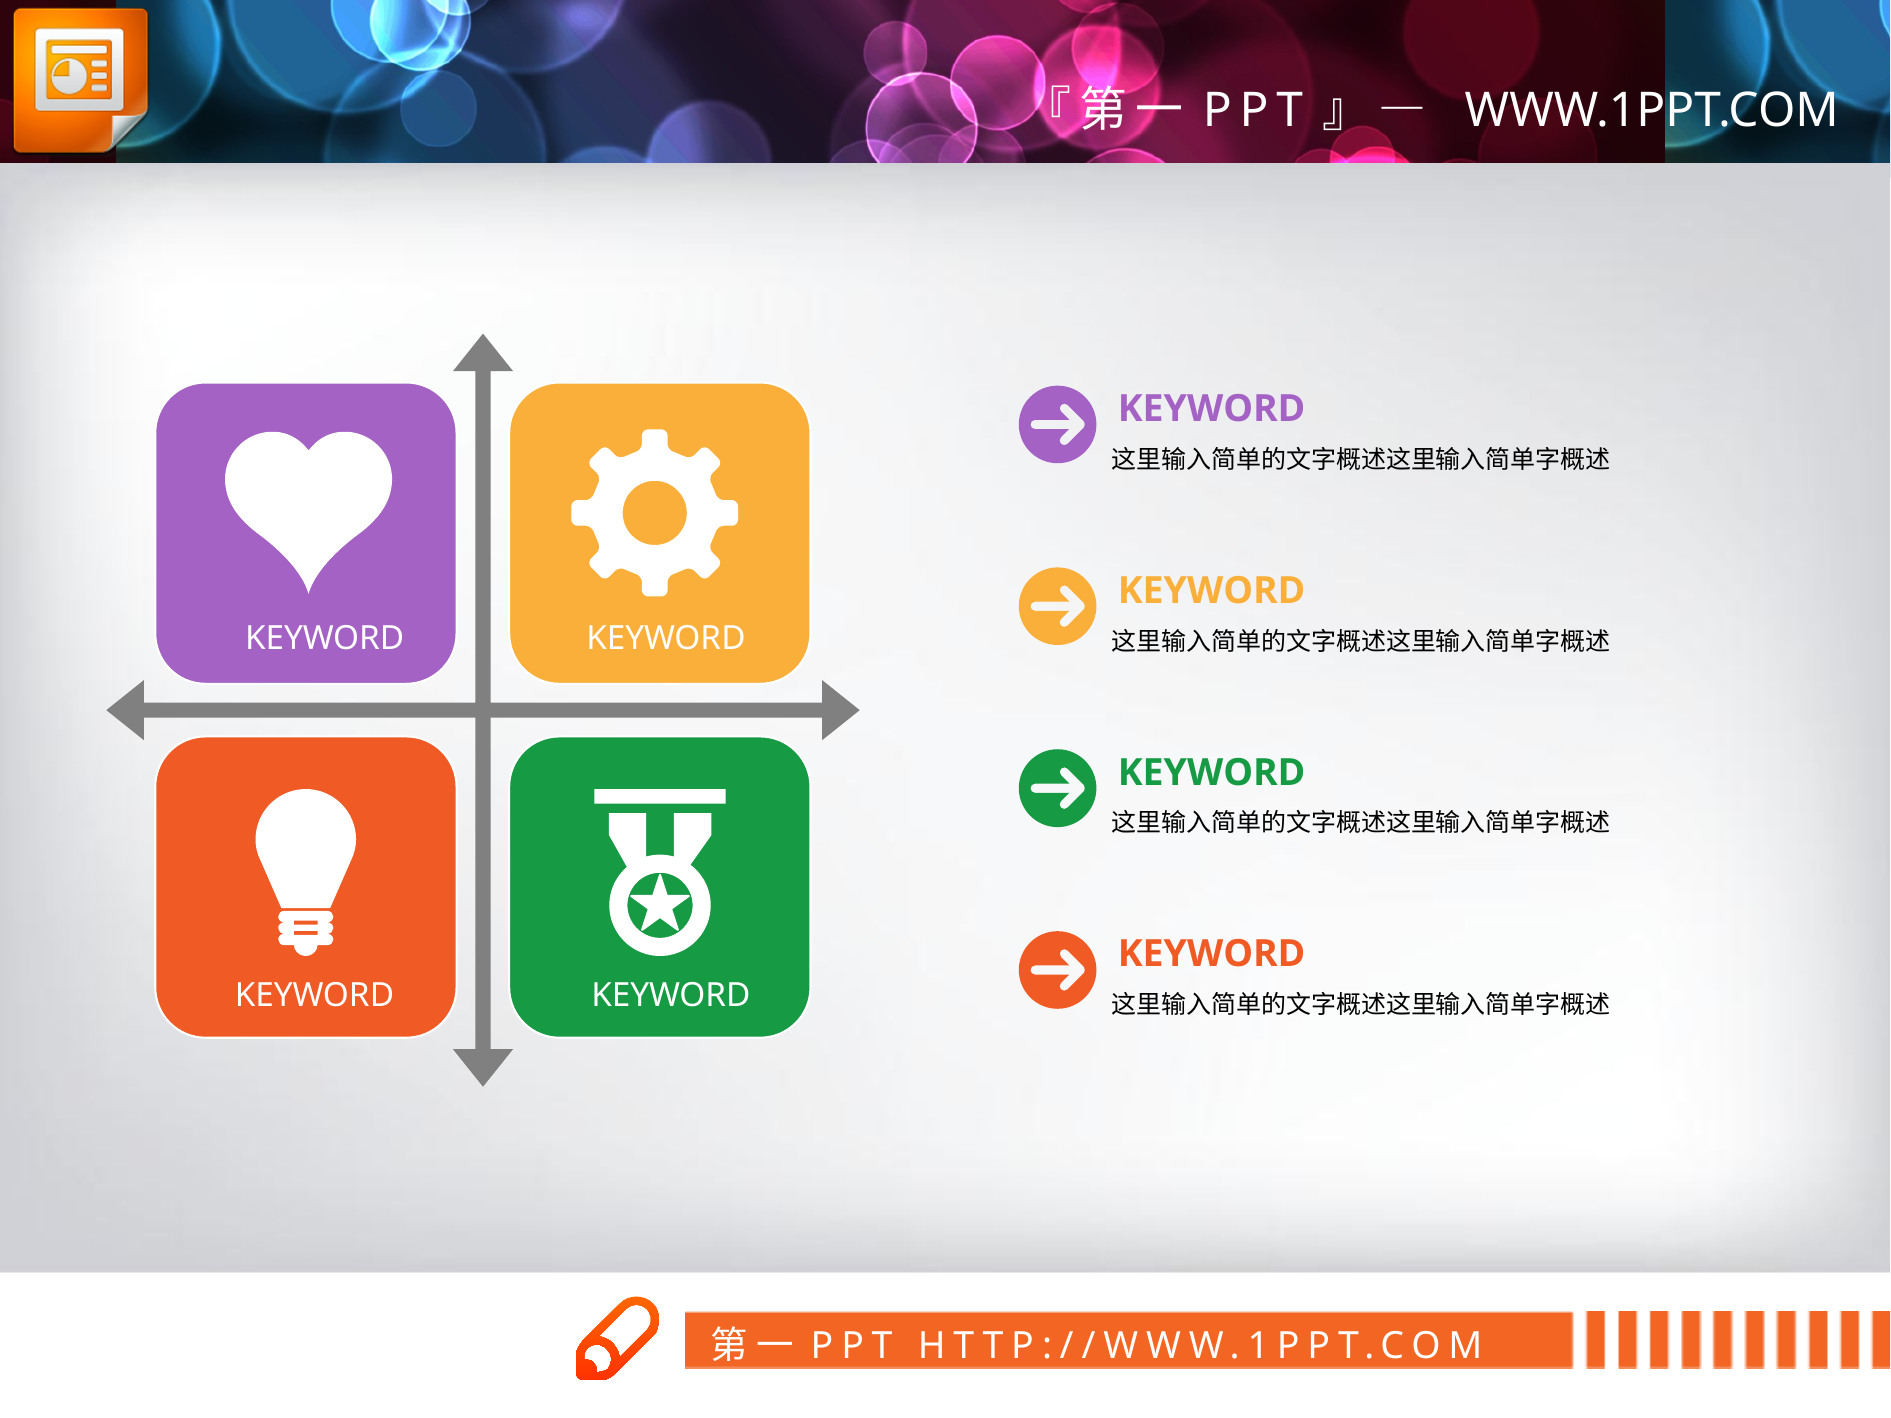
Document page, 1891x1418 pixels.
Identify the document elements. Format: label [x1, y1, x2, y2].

text_box [1018, 739, 1803, 841]
text_box [1018, 921, 1803, 1023]
text_box [1018, 558, 1803, 659]
picture [685, 1311, 1891, 1369]
picture [0, 0, 1891, 1275]
text_box [106, 333, 860, 1087]
text_box [1018, 376, 1803, 477]
